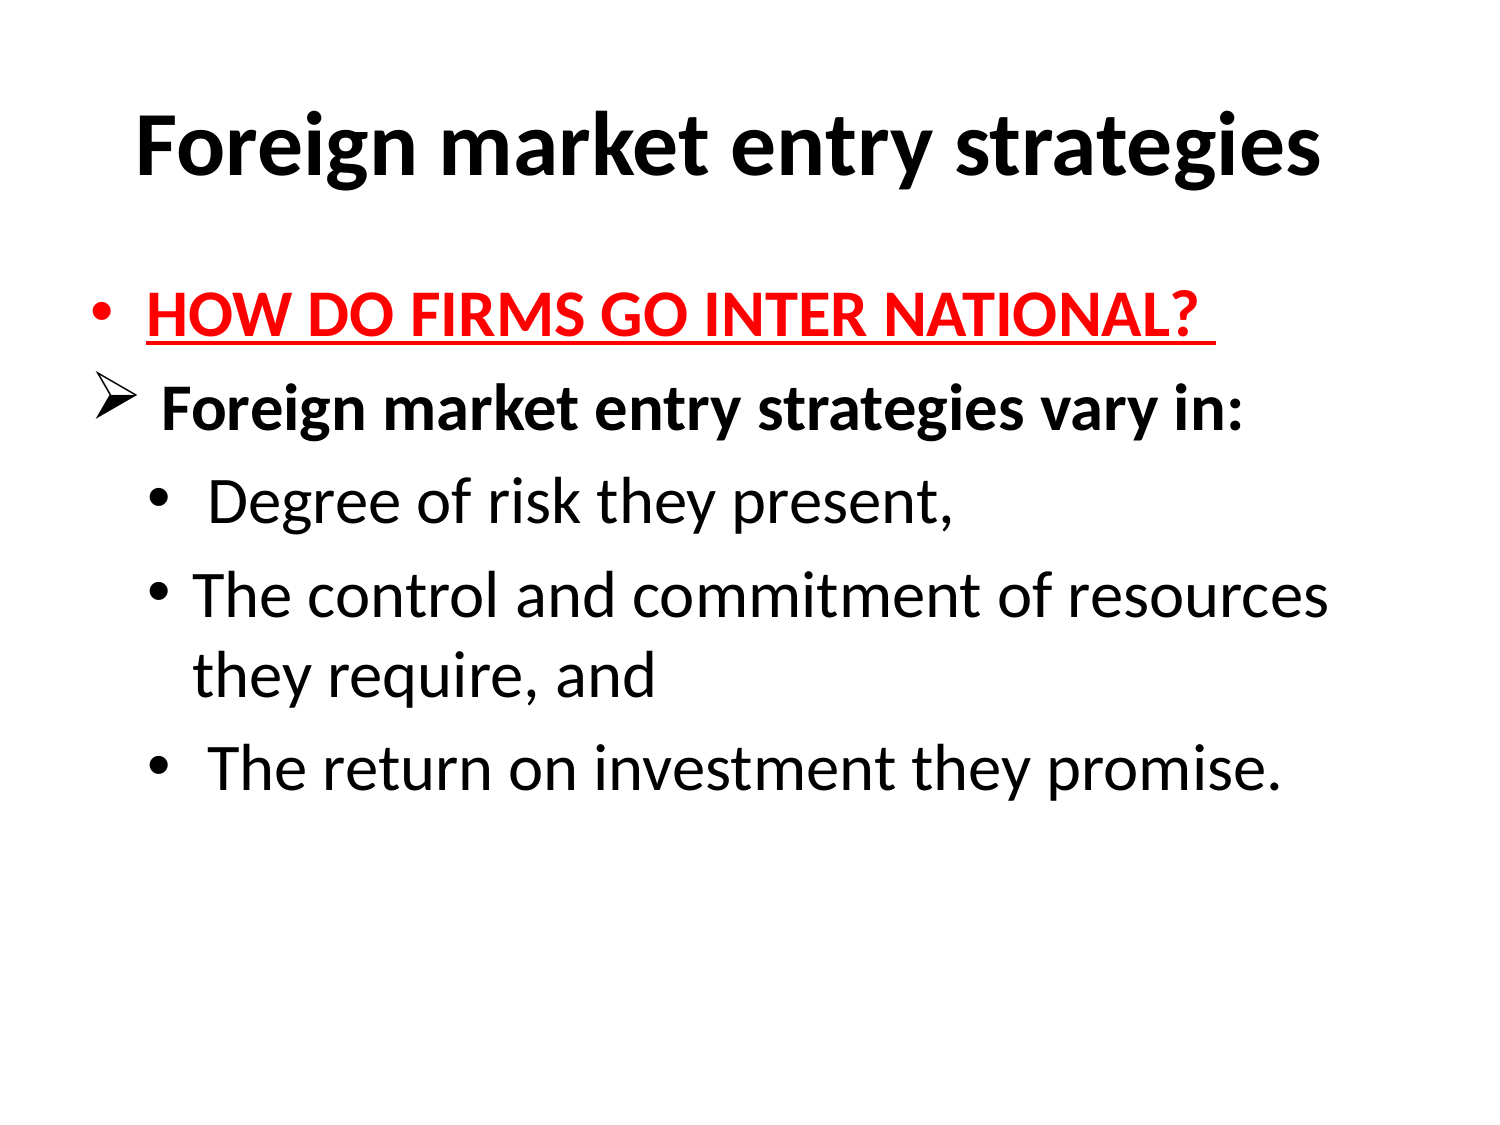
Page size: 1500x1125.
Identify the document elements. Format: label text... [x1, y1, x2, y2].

list HOW DO FIRMS GO INTER NATIONAL? Foreign market entry strategies vary in: Degree of risk they present, The control and commitment of resources they require, and The return on investment they promise. [75, 262, 1425, 1005]
title Foreign market entry strategies [75, 45, 1425, 233]
